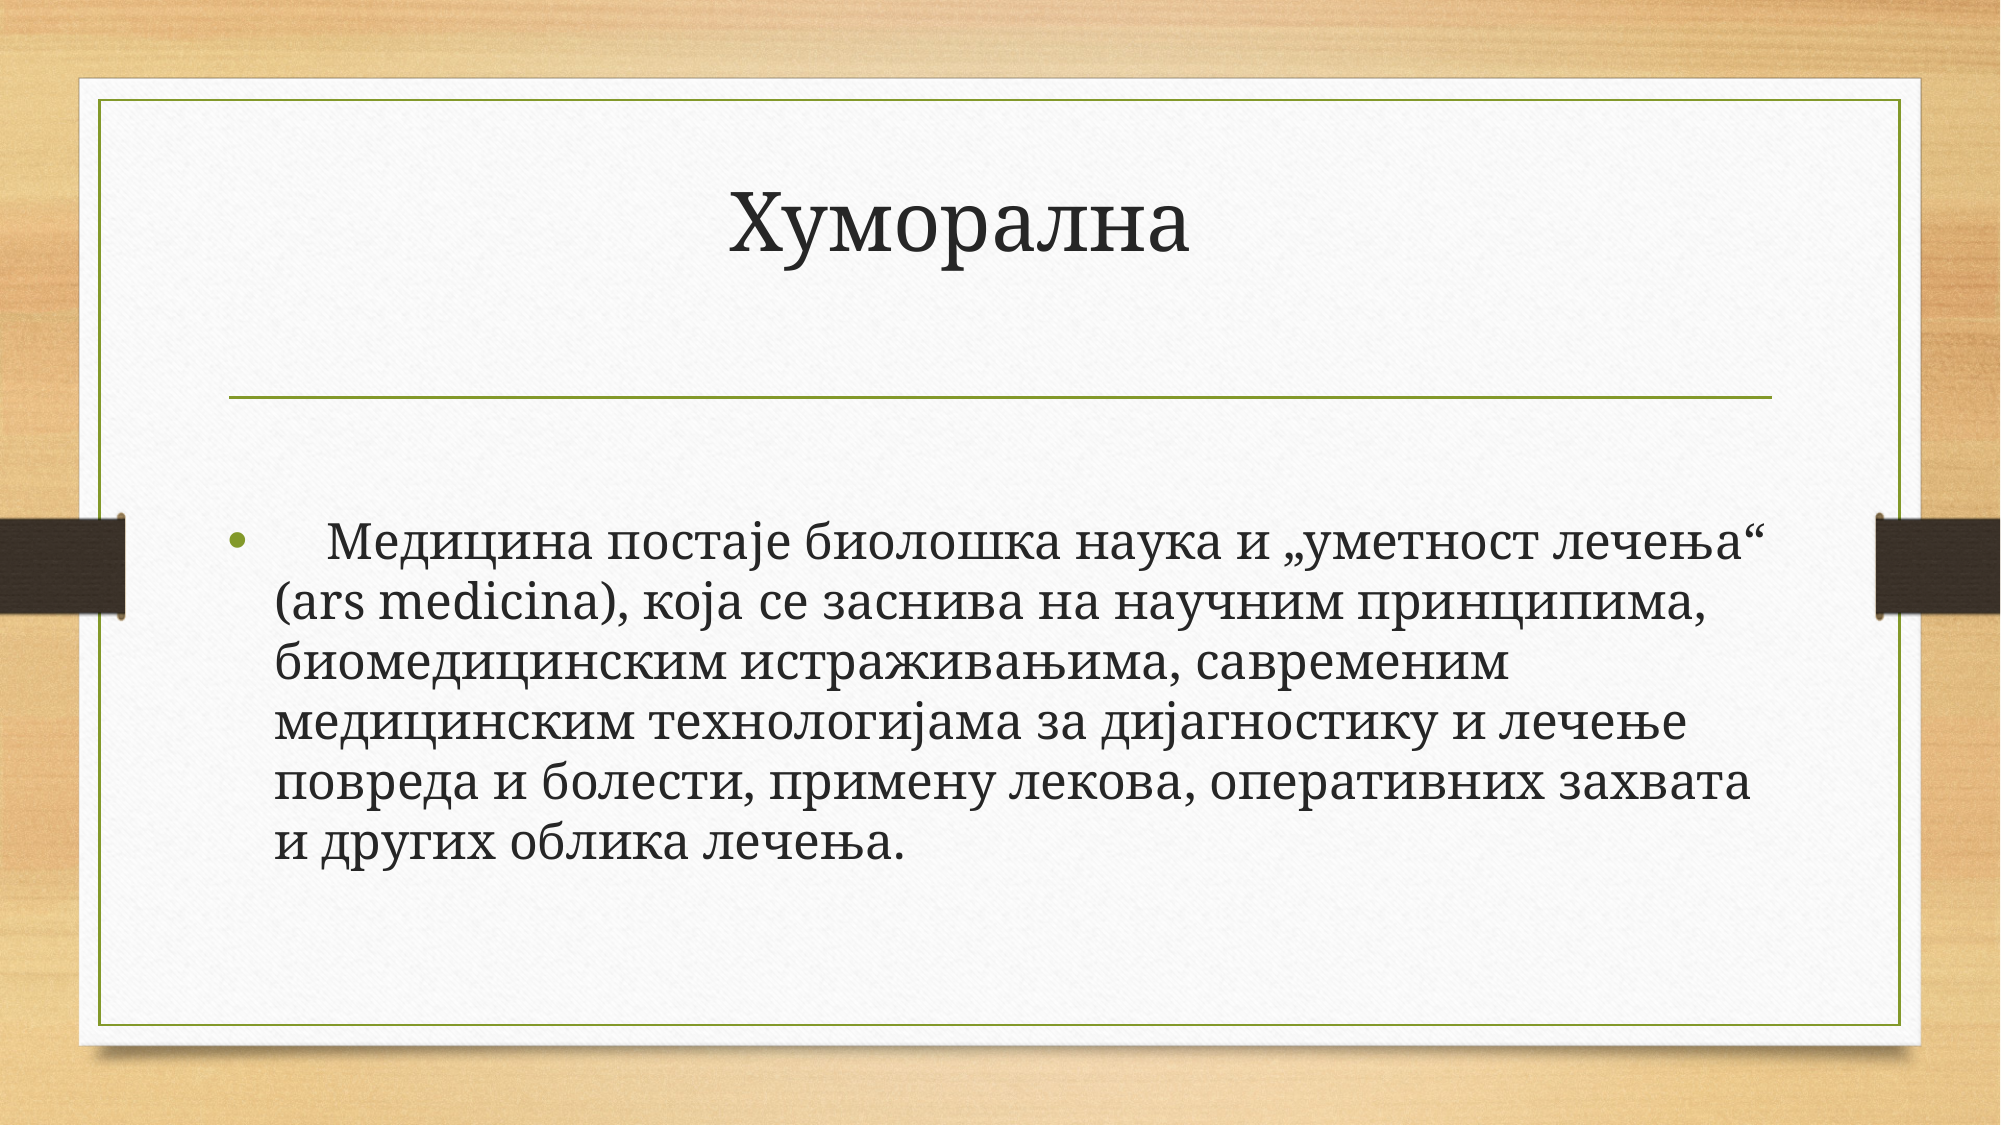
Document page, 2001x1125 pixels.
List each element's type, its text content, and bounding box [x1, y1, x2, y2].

title Хуморална [212, 161, 1788, 375]
picture [0, 0, 2001, 1125]
list Медицина постаје биолошка наука и „уметност лечења“ (ars medicina), која се заснива на научним принципима, биомедицинским истраживањима, савременим медицинским технологијама за дијагностику и лечење повреда и болести, примену лекова, оперативних захвата и других облика лечења. [212, 419, 1788, 964]
